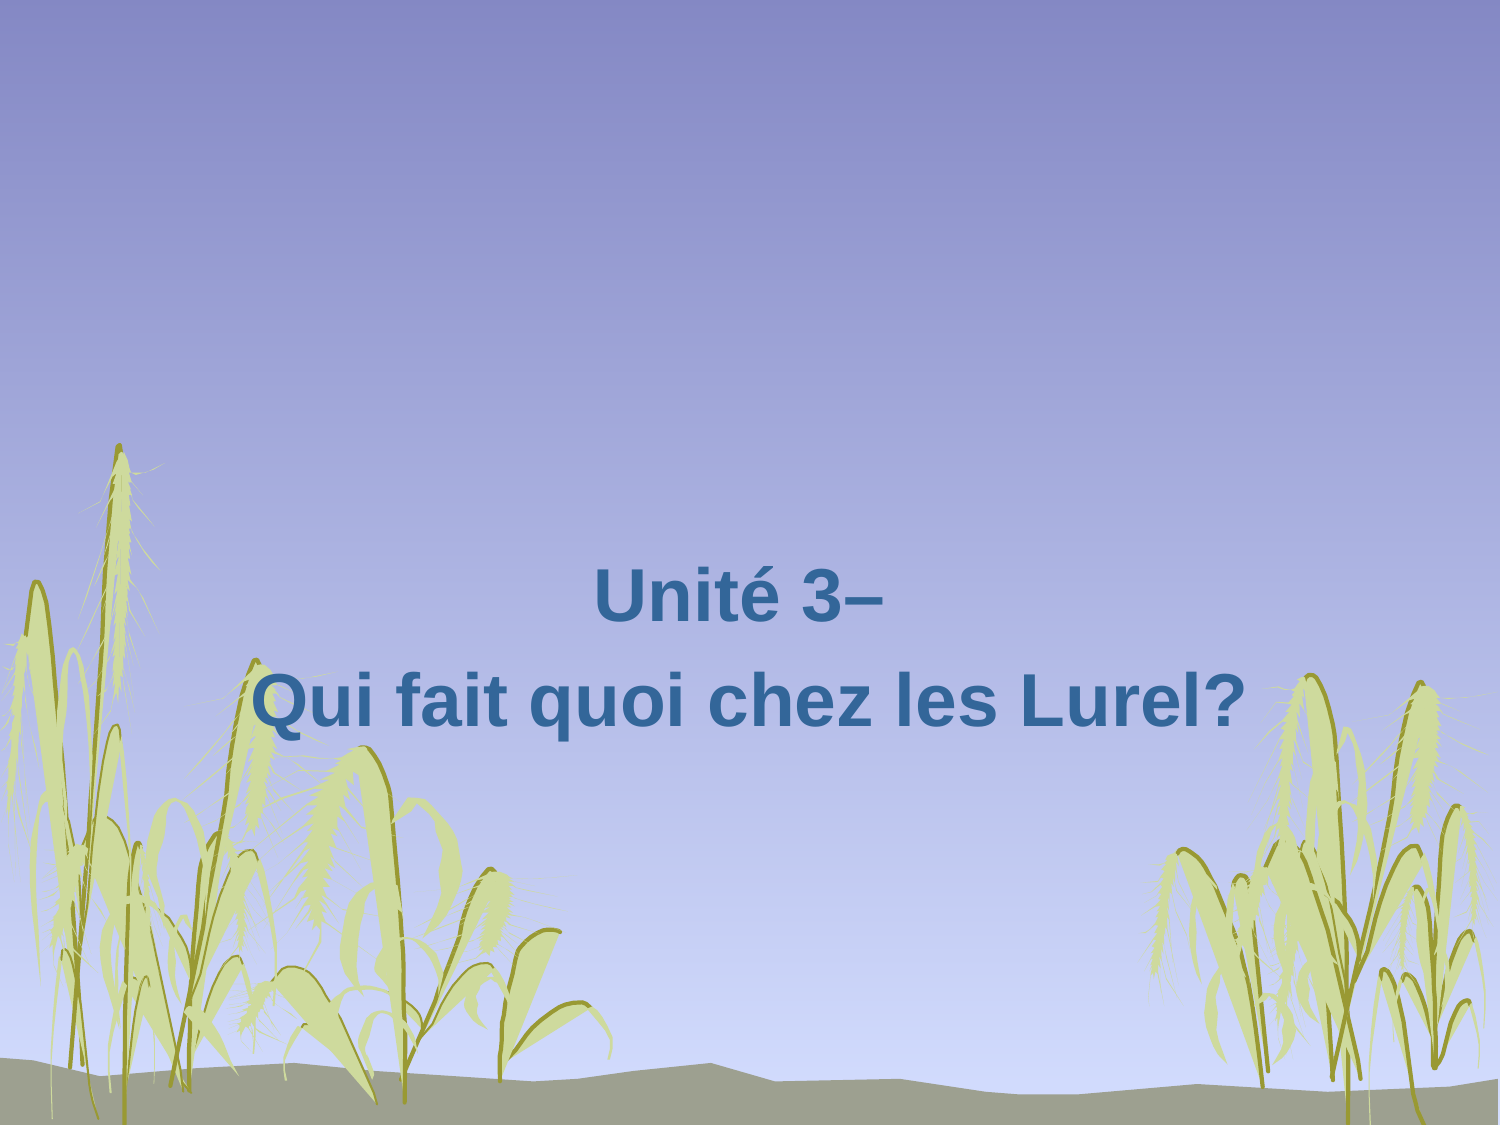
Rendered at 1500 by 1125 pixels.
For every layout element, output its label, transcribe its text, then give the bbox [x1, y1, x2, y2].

subtitle Unité 3– Qui fait quoi chez les Lurel? [224, 499, 1276, 788]
